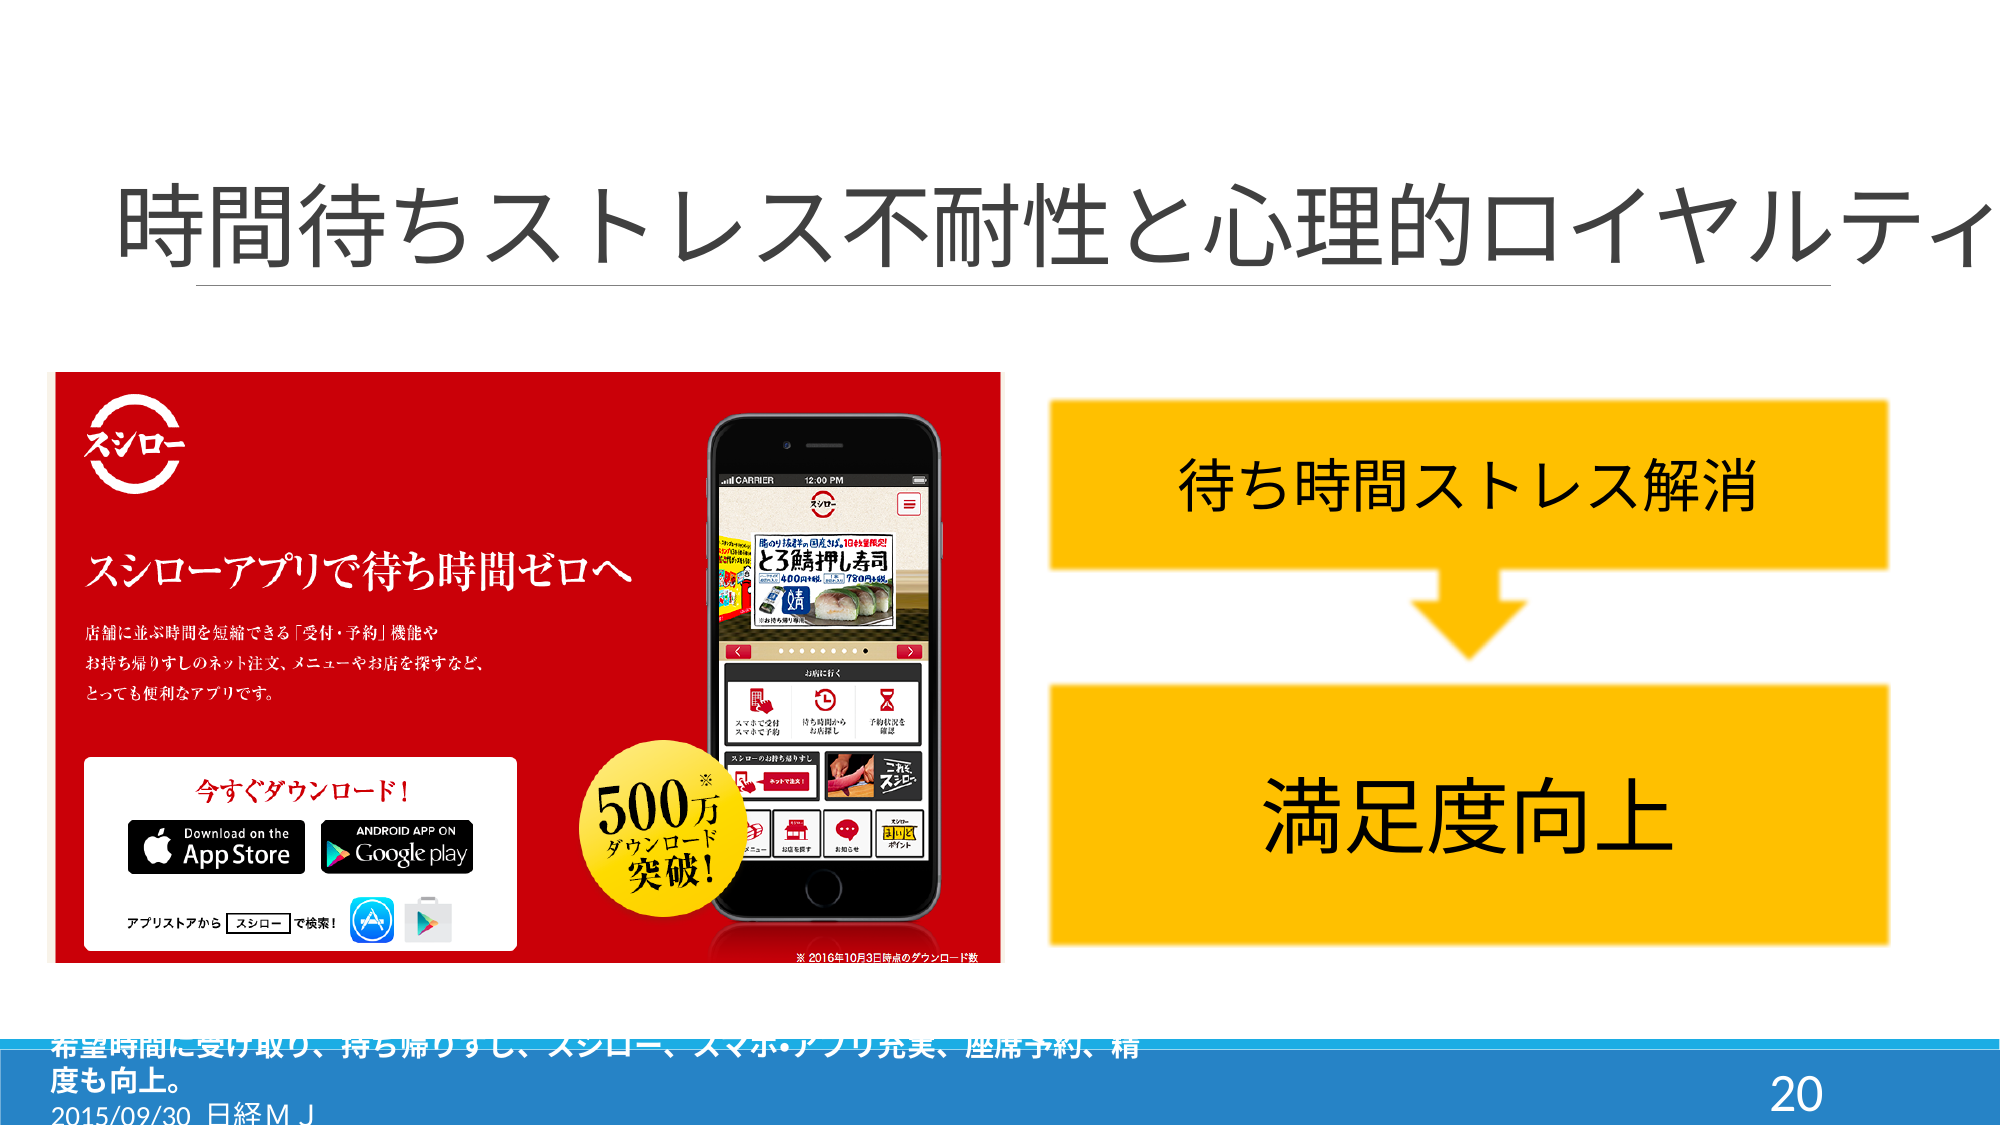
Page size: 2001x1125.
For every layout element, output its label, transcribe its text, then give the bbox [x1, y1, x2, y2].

title 時間待ちストレス不耐性と心理的ロイヤルティ [99, 48, 2000, 287]
picture [46, 372, 1006, 964]
text_box 待ち時間ストレス解消 [1052, 402, 1884, 657]
slide_number 20 [1624, 1059, 1840, 1120]
slide_number 20 [1049, 399, 1830, 661]
list [180, 302, 1830, 963]
text_box 希望時間に受け取り、持ち帰りすし、スシロー、スマホ・アプリ充実、座席予約、精度も向上。 2015/09/30 日経ＭＪ [35, 1044, 1182, 1115]
text_box 満足度向上 [1052, 687, 1885, 943]
